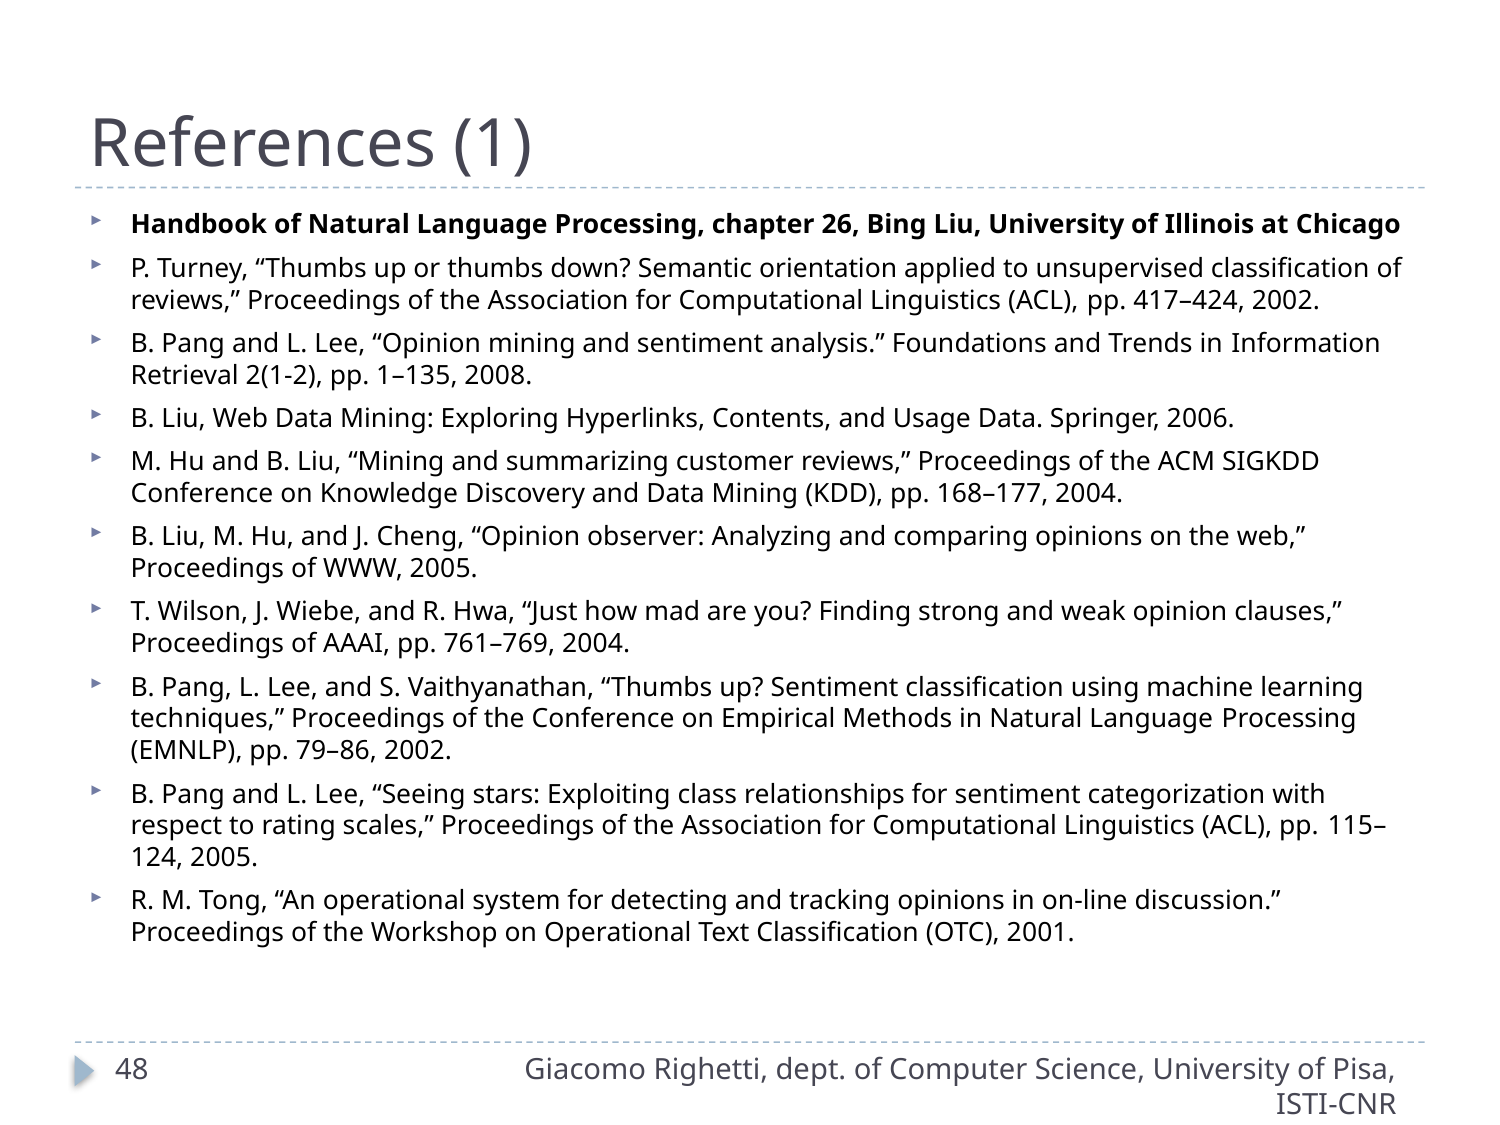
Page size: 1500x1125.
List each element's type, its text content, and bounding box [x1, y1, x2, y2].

list Handbook of Natural Language Processing, chapter 26, Bing Liu, University of Illinois at Chicago P. Turney, “Thumbs up or thumbs down? Semantic orientation applied to unsupervised classification of reviews,” Proceedings of the Association for Computational Linguistics (ACL), pp. 417–424, 2002. B. Pang and L. Lee, “Opinion mining and sentiment analysis.” Foundations and Trends in Information Retrieval 2(1-2), pp. 1–135, 2008. B. Liu, Web Data Mining: Exploring Hyperlinks, Contents, and Usage Data. Springer, 2006. M. Hu and B. Liu, “Mining and summarizing customer reviews,” Proceedings of the ACM SIGKDD Conference on Knowledge Discovery and Data Mining (KDD), pp. 168–177, 2004. B. Liu, M. Hu, and J. Cheng, “Opinion observer: Analyzing and comparing opinions on the web,” Proceedings of WWW, 2005. T. Wilson, J. Wiebe, and R. Hwa, “Just how mad are you? Finding strong and weak opinion clauses,” Proceedings of AAAI, pp. 761–769, 2004. B. Pang, L. Lee, and S. Vaithyanathan, “Thumbs up? Sentiment classification using machine learning techniques,” Proceedings of the Conference on Empirical Methods in Natural Language Processing (EMNLP), pp. 79–86, 2002. B. Pang and L. Lee, “Seeing stars: Exploiting class relationships for sentiment categorization with respect to rating scales,” Proceedings of the Association for Computational Linguistics (ACL), pp. 115–124, 2005. R. M. Tong, “An operational system for detecting and tracking opinions in on-line discussion.” Proceedings of the Workshop on Operational Text Classification (OTC), 2001. [75, 200, 1425, 1010]
title References (1) [75, 24, 1425, 188]
slide_number 48 [100, 1042, 426, 1103]
footer Giacomo Righetti, dept. of Computer Science, University of Pisa, ISTI-CNR [475, 1042, 1412, 1125]
